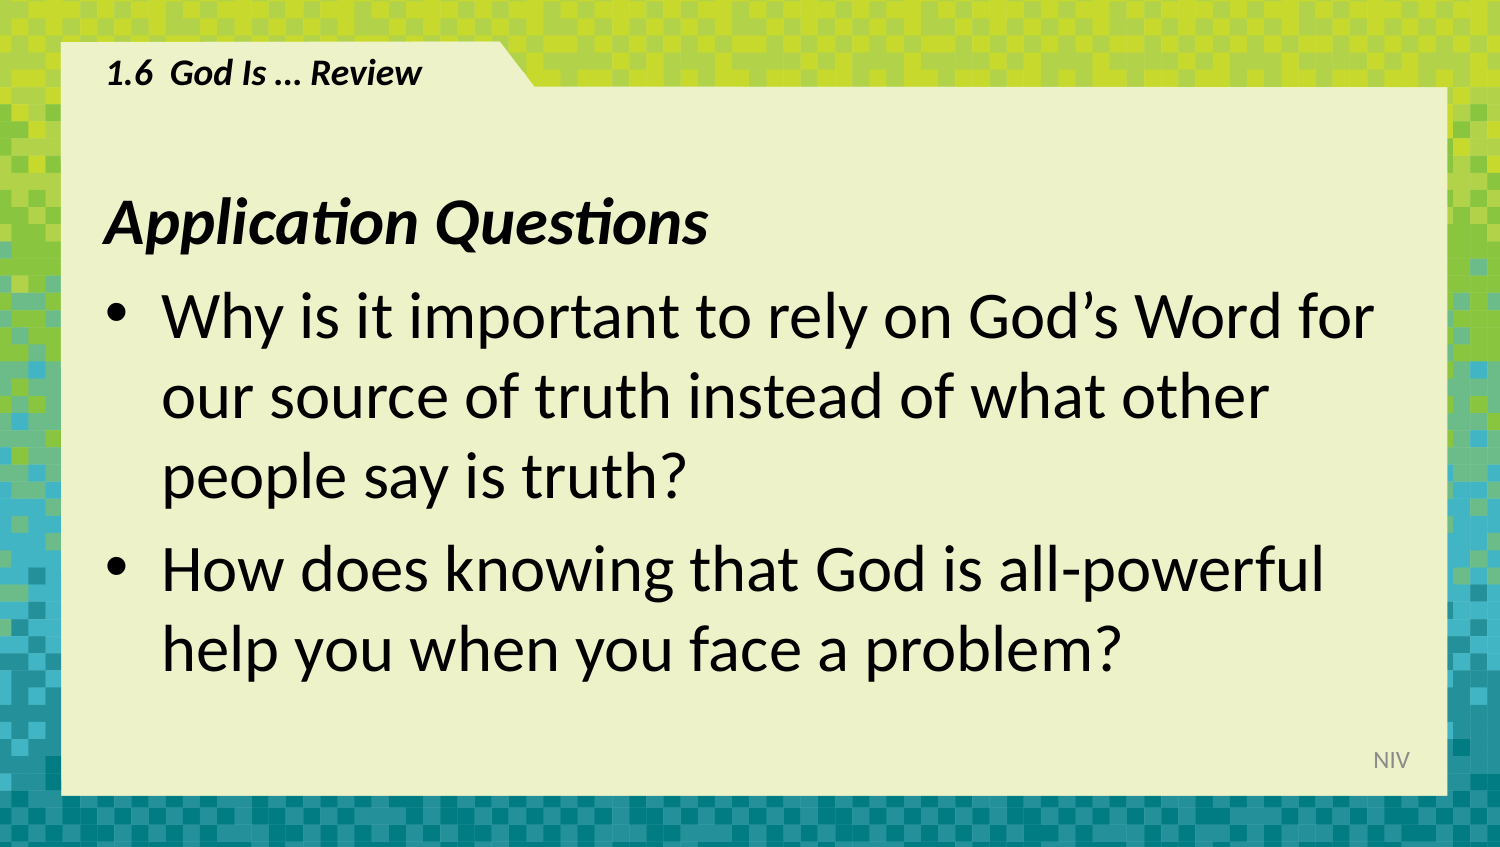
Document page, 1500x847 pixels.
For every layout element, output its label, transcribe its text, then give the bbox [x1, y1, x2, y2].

list Application Questions Why is it important to rely on God’s Word for our source of truth instead of what other people say is truth? How does knowing that God is all-powerful help you when you face a problem? [89, 141, 1403, 722]
picture [0, 0, 1500, 847]
title 1.6 God Is … Review [89, 33, 1420, 108]
footer NIV [950, 736, 1425, 782]
